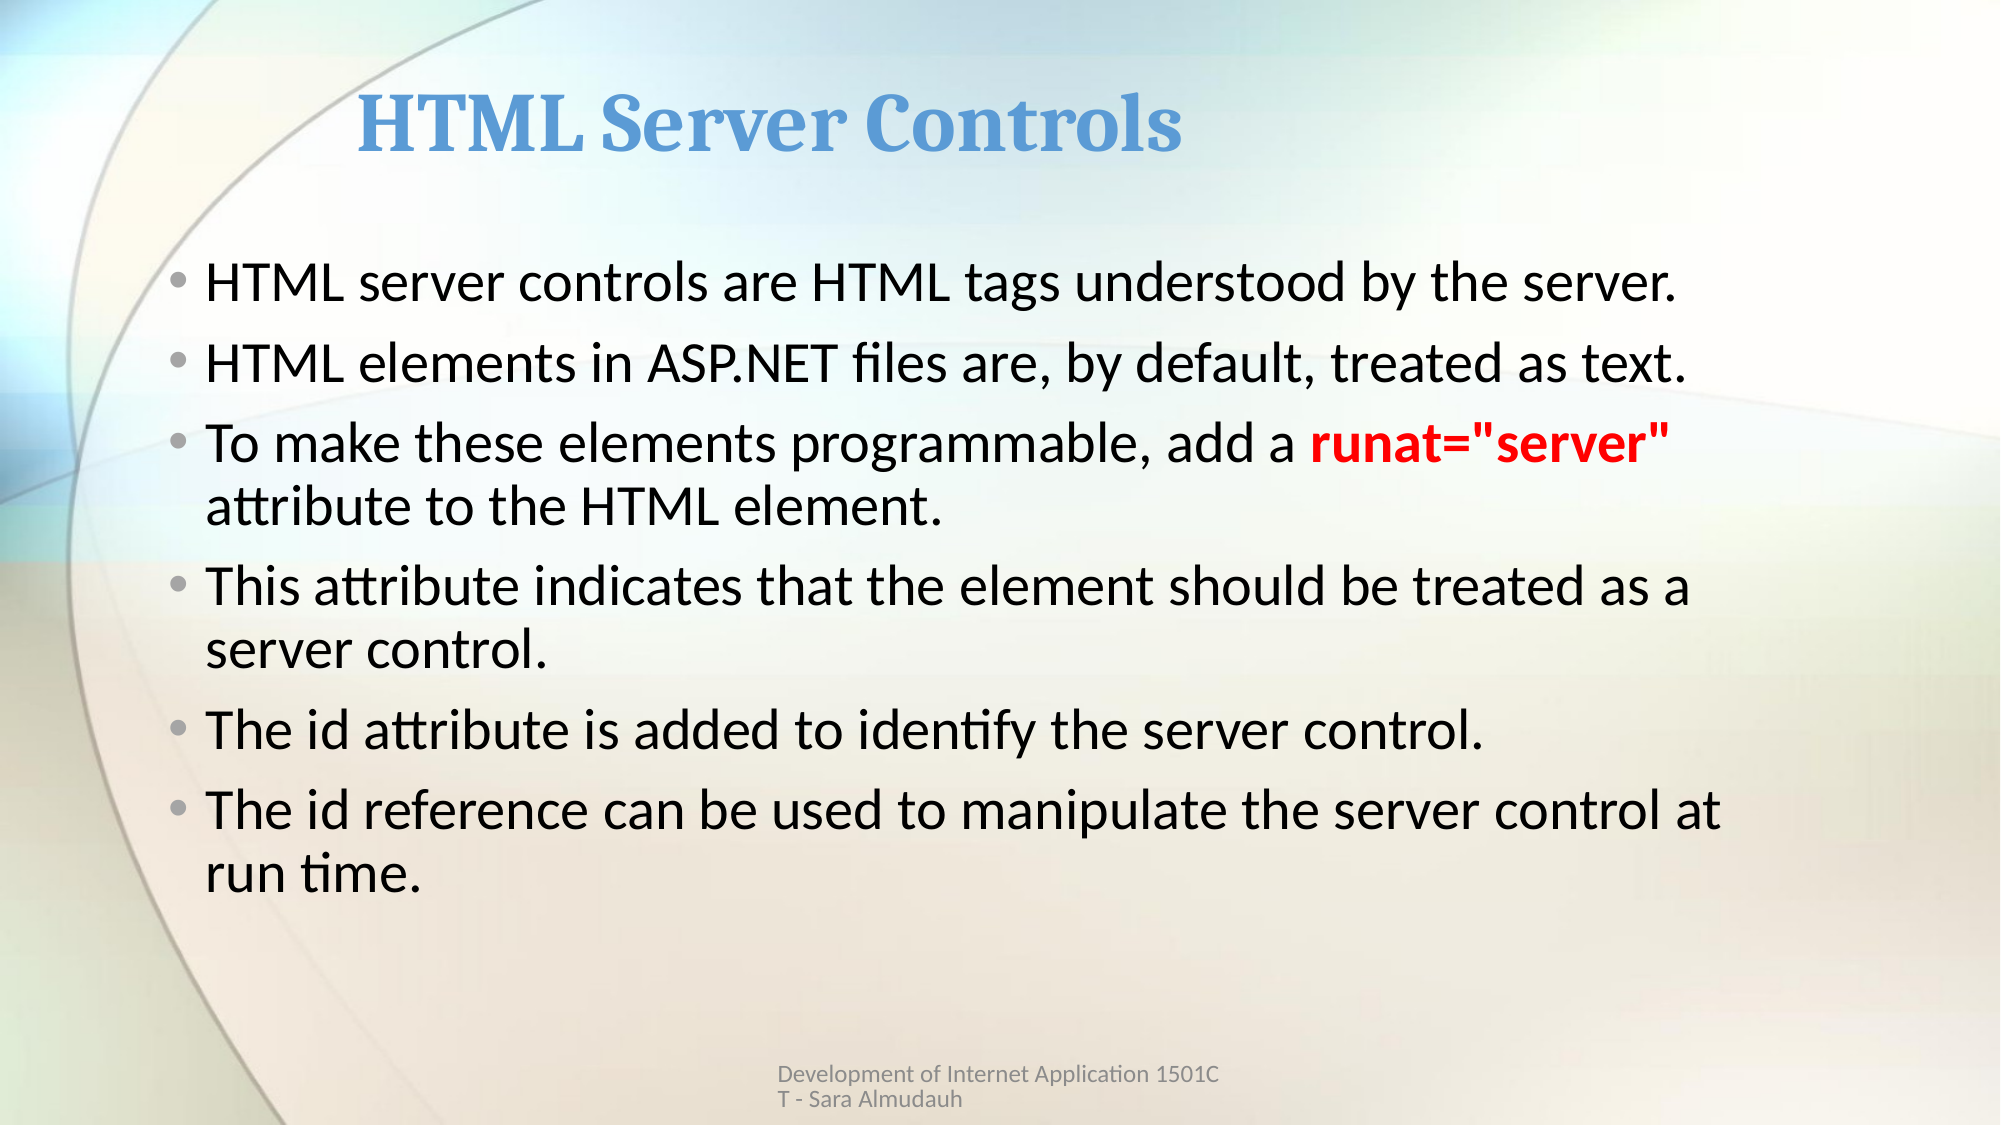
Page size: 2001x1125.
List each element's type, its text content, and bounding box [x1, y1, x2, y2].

picture [0, 0, 2001, 1125]
footer Development of Internet Application 1501CT - Sara Almudauh [762, 1042, 1238, 1103]
title HTML Server Controls [341, 59, 1823, 278]
list HTML server controls are HTML tags understood by the server. HTML elements in ASP.NET files are, by default, treated as text. To make these elements programmable, add a runat="server" attribute to the HTML element. This attribute indicates that the element should be treated as a server control. The id attribute is added to identify the server control. The id reference can be used to manipulate the server control at run time. [153, 243, 1760, 958]
